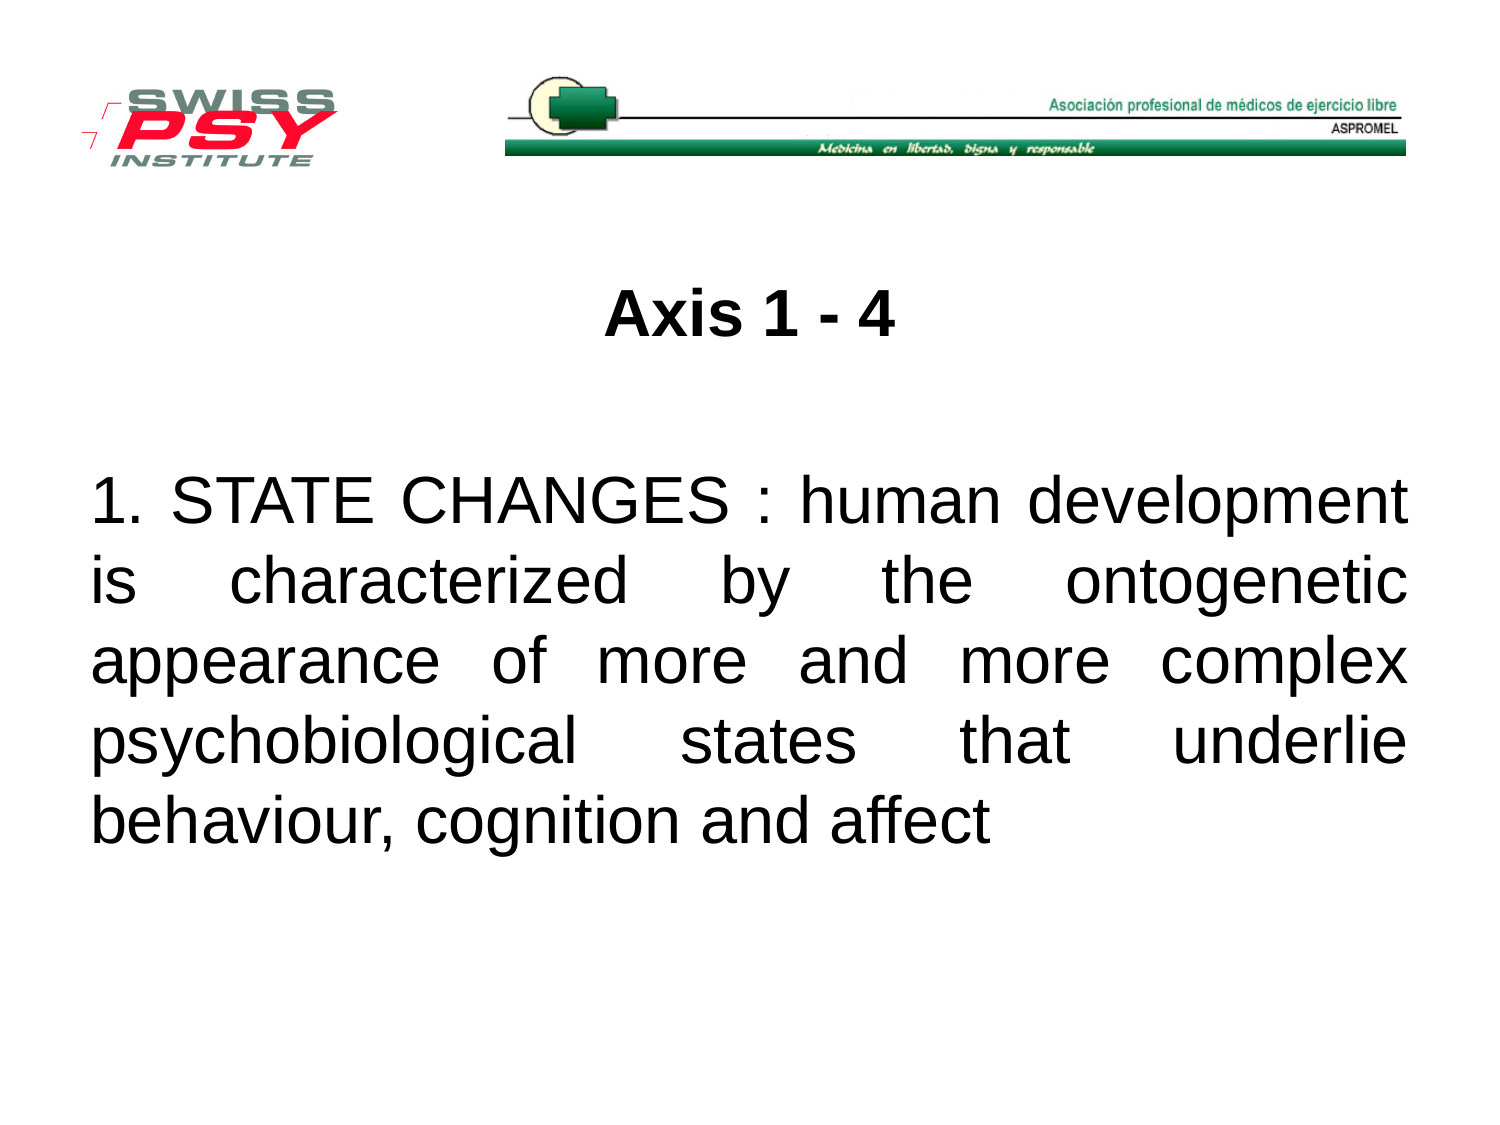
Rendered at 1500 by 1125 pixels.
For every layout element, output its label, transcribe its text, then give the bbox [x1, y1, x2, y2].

list Axis 1 - 4 1. STATE CHANGES : human development is characterized by the ontogenetic appearance of more and more complex psychobiological states that underlie behaviour, cognition and affect [75, 262, 1425, 1005]
picture [80, 87, 339, 169]
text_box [505, 72, 1406, 157]
